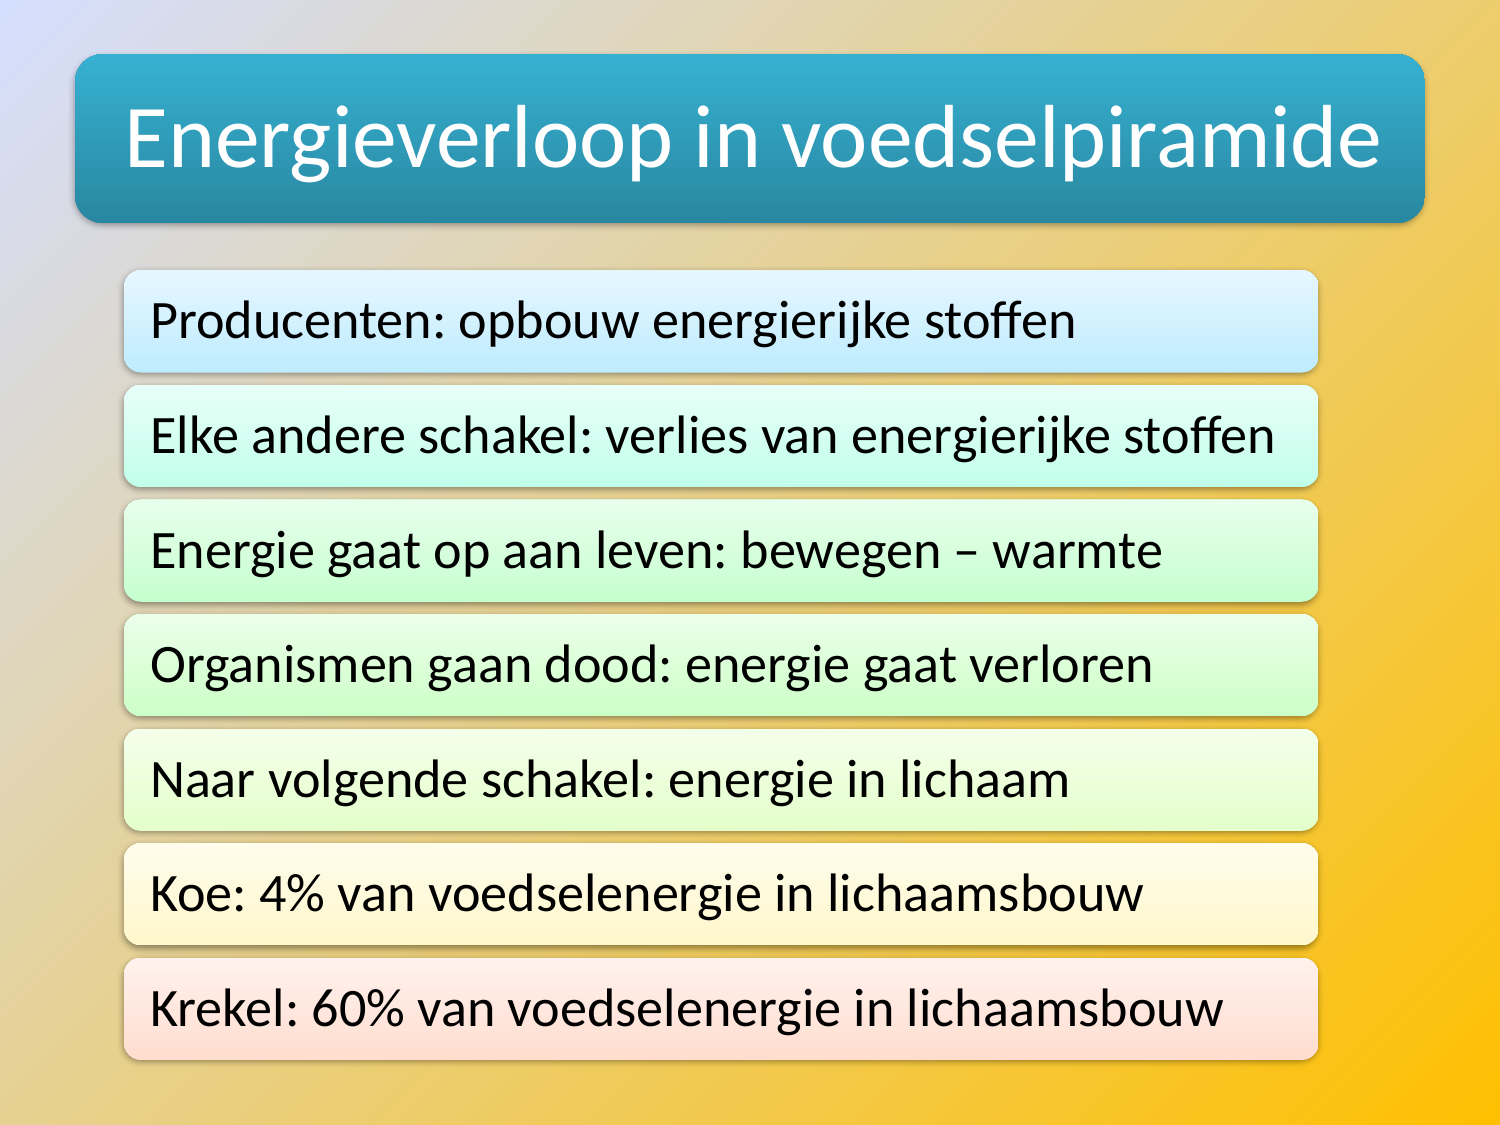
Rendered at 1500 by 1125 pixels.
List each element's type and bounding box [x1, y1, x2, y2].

text_box [74, 44, 1426, 233]
list [123, 255, 1319, 1076]
